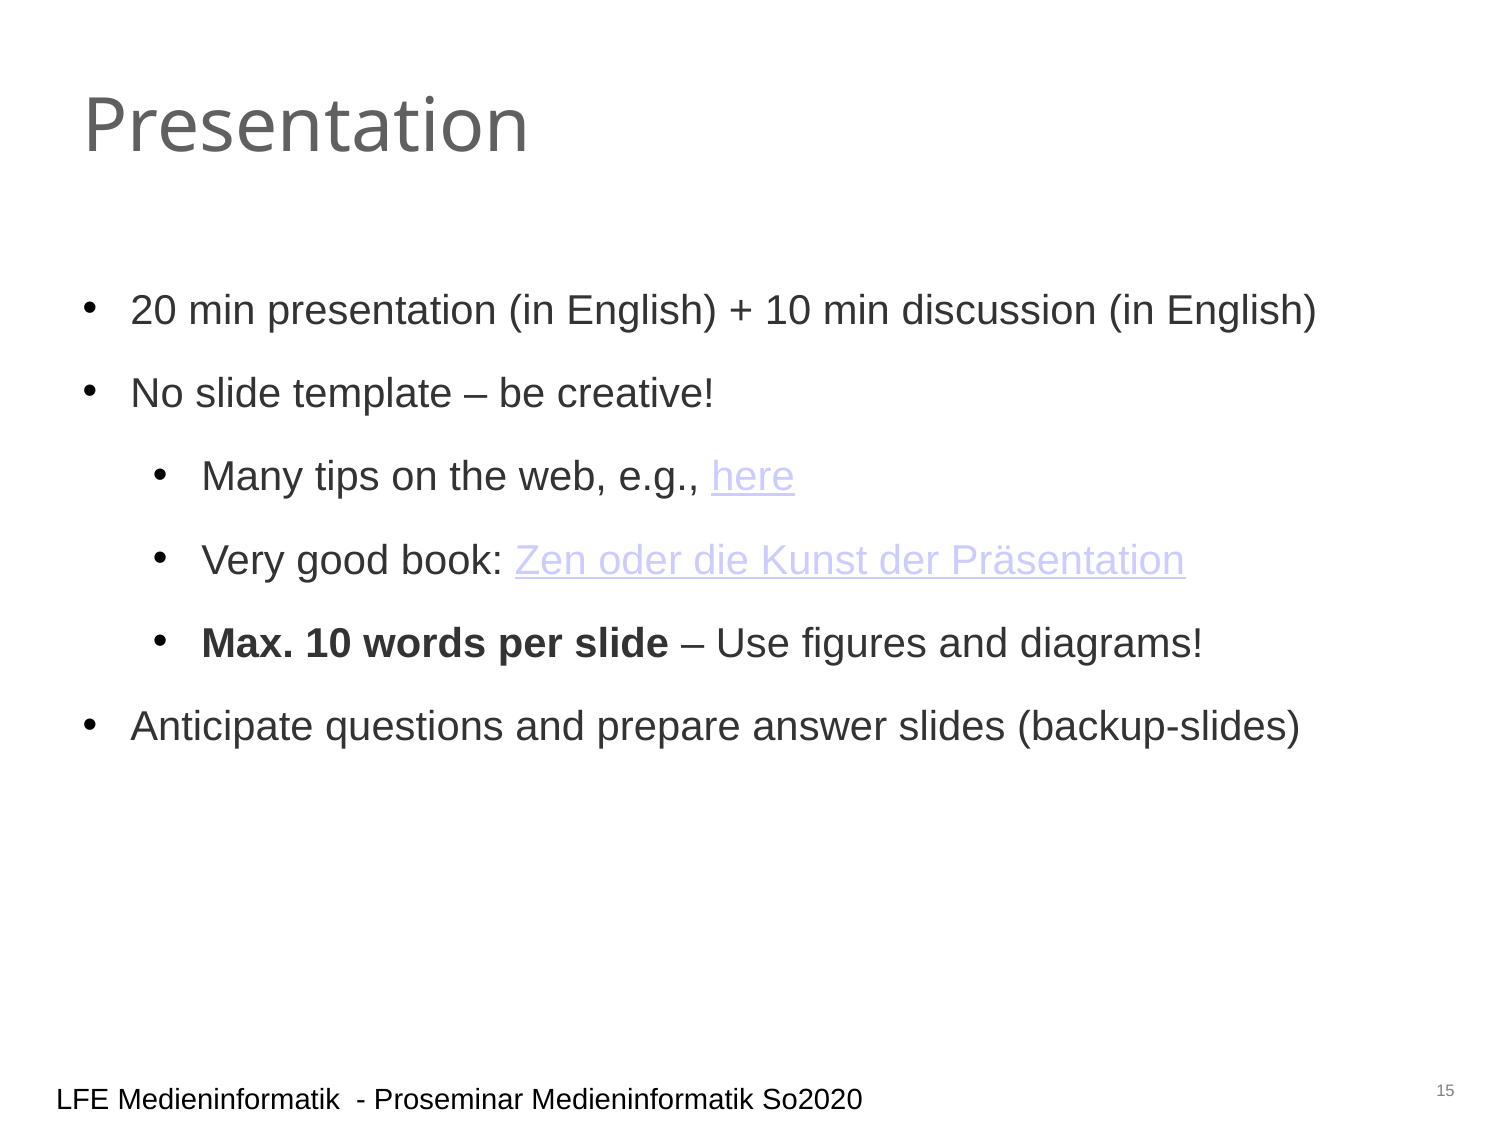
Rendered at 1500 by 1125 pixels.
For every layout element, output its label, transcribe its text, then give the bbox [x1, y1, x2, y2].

text_box 15 [1362, 1072, 1463, 1108]
text_box 20 min presentation (in English) + 10 min discussion (in English) No slide template – be creative! Many tips on the web, e.g., here Very good book: Zen oder die Kunst der Präsentation Max. 10 words per slide – Use figures and diagrams! Anticipate questions and prepare answer slides (backup-slides) [74, 249, 1483, 1005]
text_box Presentation [74, 28, 1425, 216]
